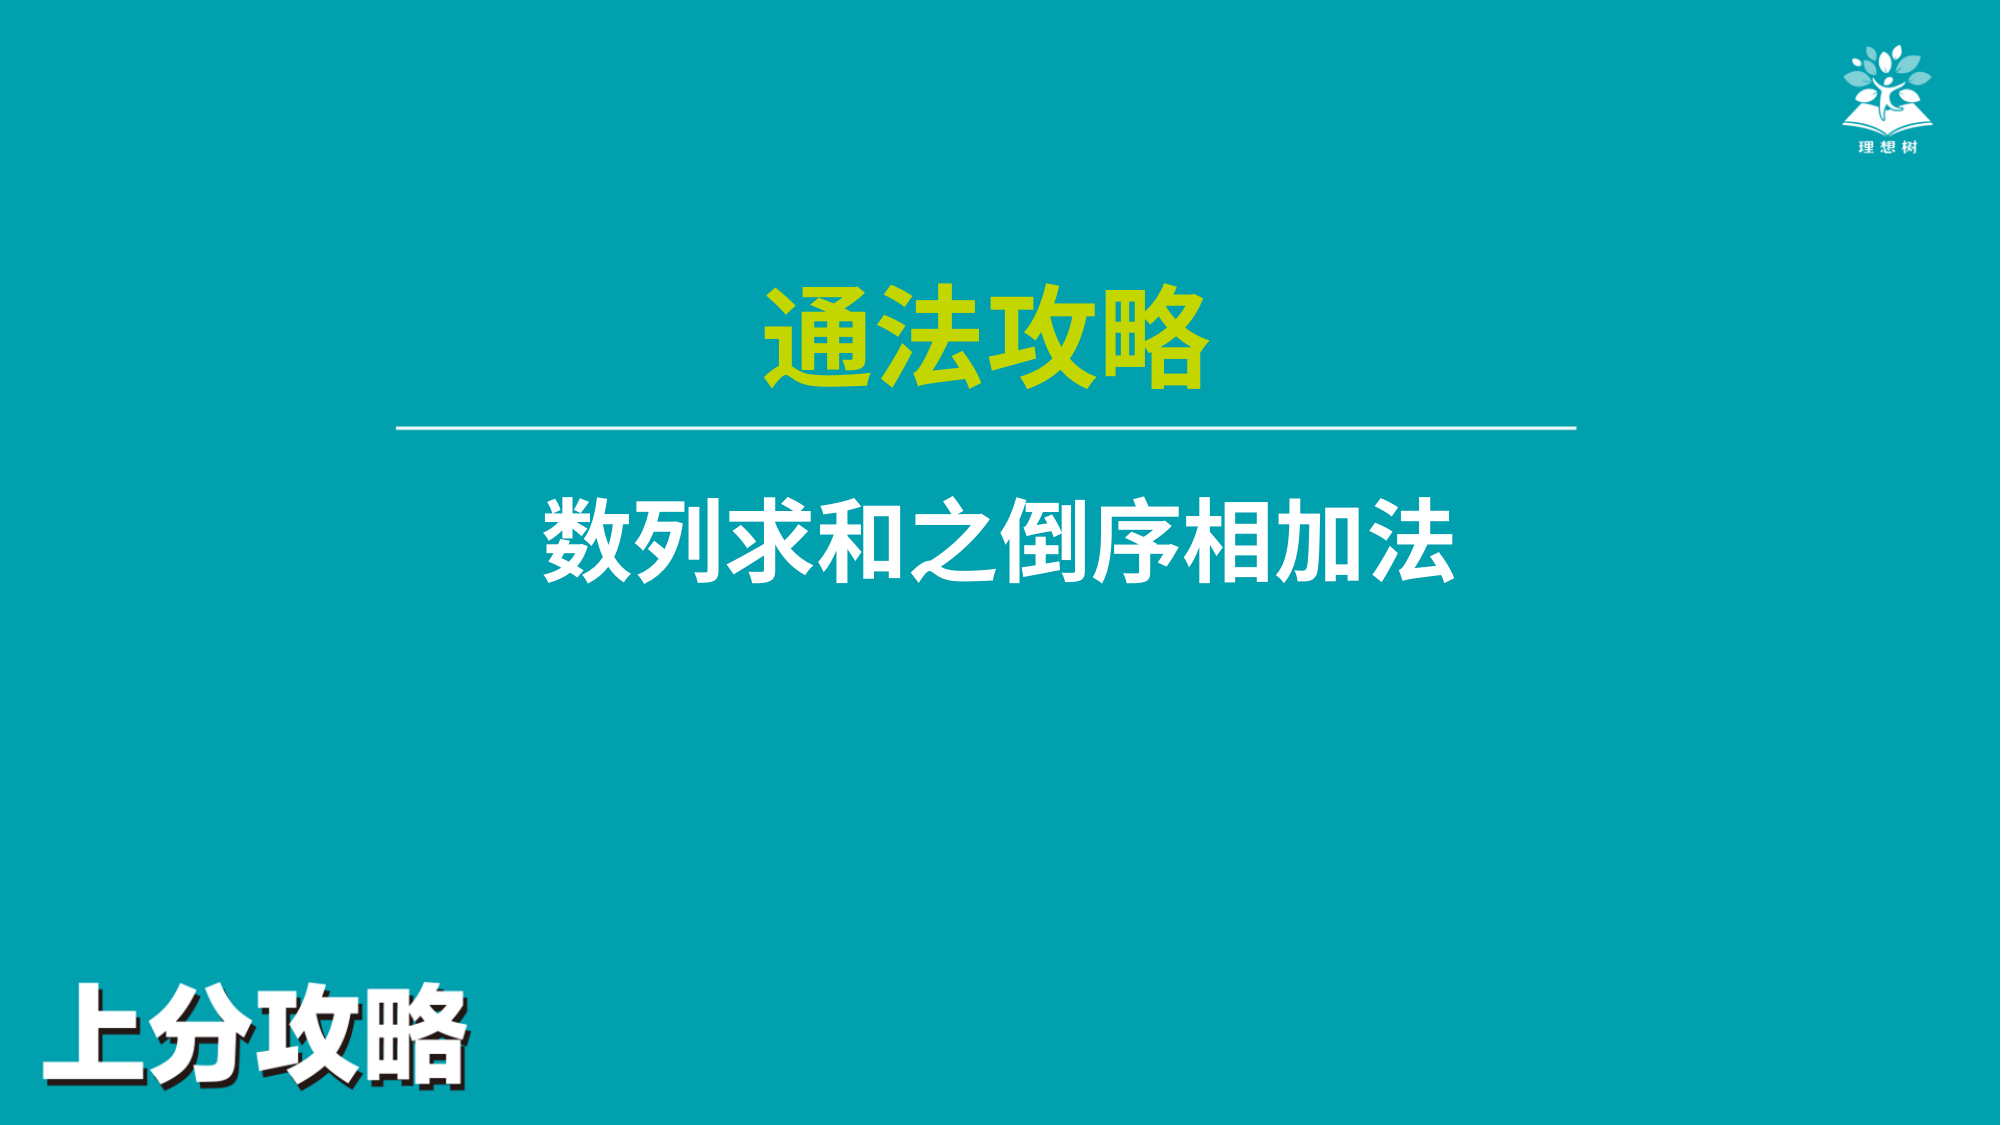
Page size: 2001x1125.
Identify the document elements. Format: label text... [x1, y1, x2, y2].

text_box 通法攻略 [395, 253, 1577, 413]
picture [0, 0, 2000, 472]
text_box 数列求和之倒序相加法 [0, 472, 2000, 603]
picture [0, 603, 2000, 1125]
